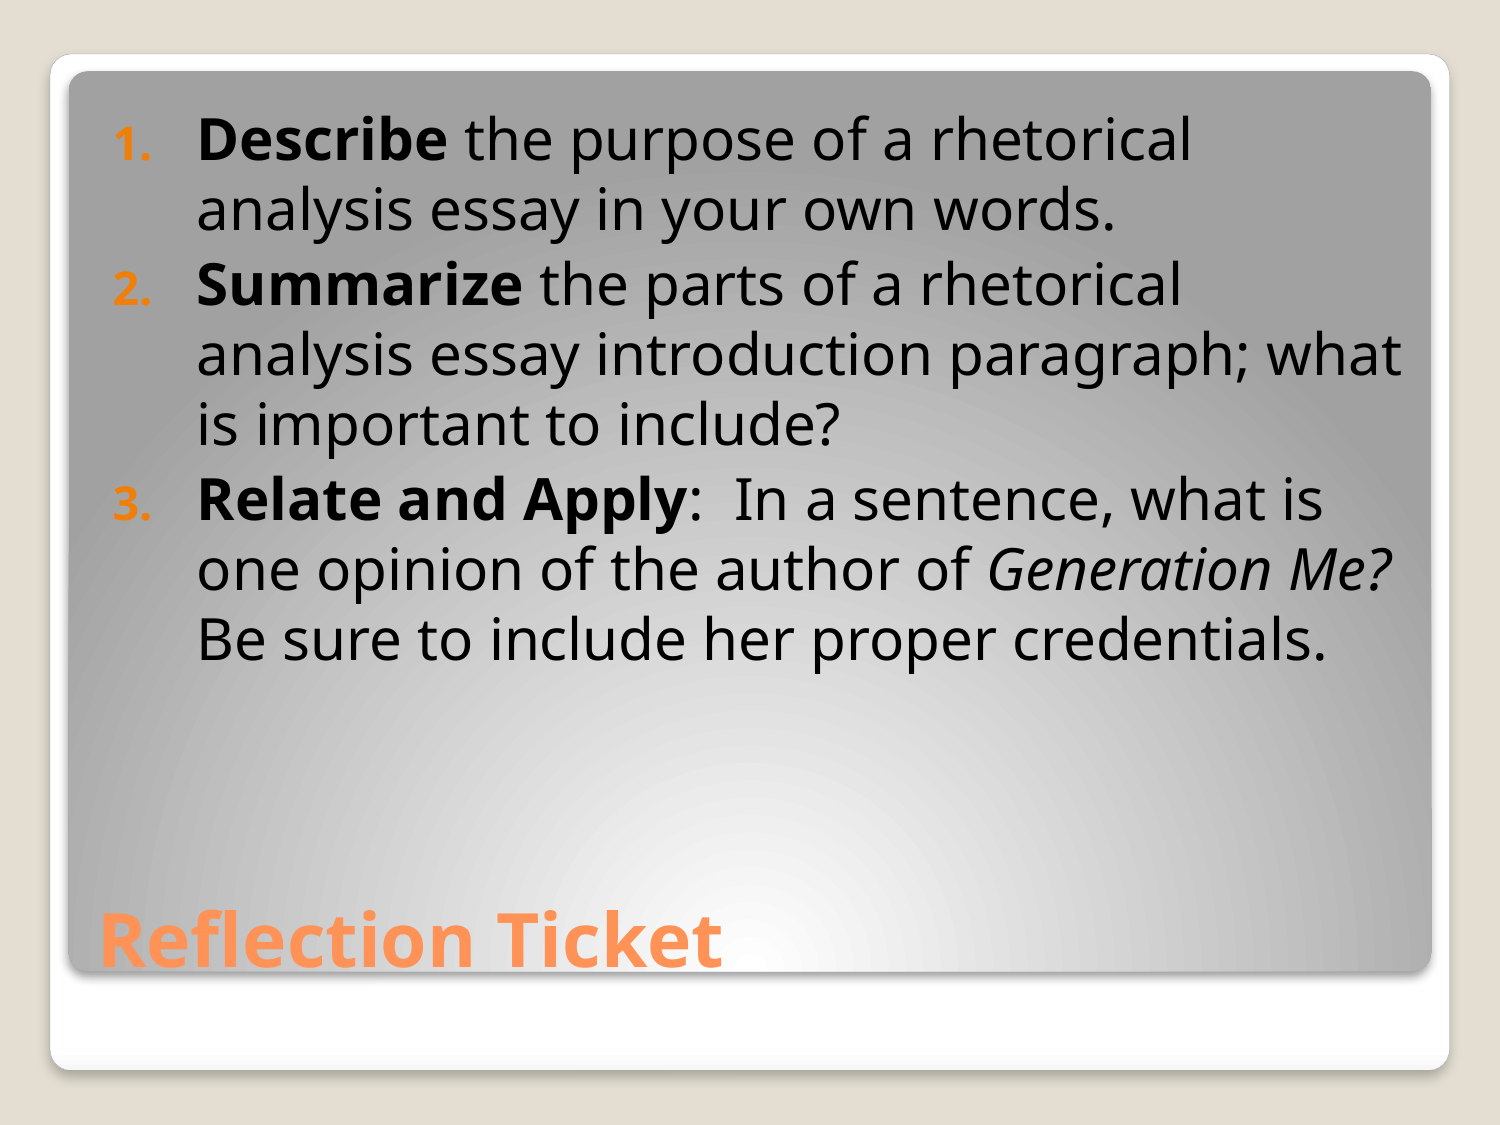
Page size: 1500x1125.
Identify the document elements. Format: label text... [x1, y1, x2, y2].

list Describe the purpose of a rhetorical analysis essay in your own words. Summarize the parts of a rhetorical analysis essay introduction paragraph; what is important to include? Relate and Apply: In a sentence, what is one opinion of the author of Generation Me? Be sure to include her proper credentials. [82, 86, 1425, 774]
title Reflection Ticket [82, 817, 1425, 990]
